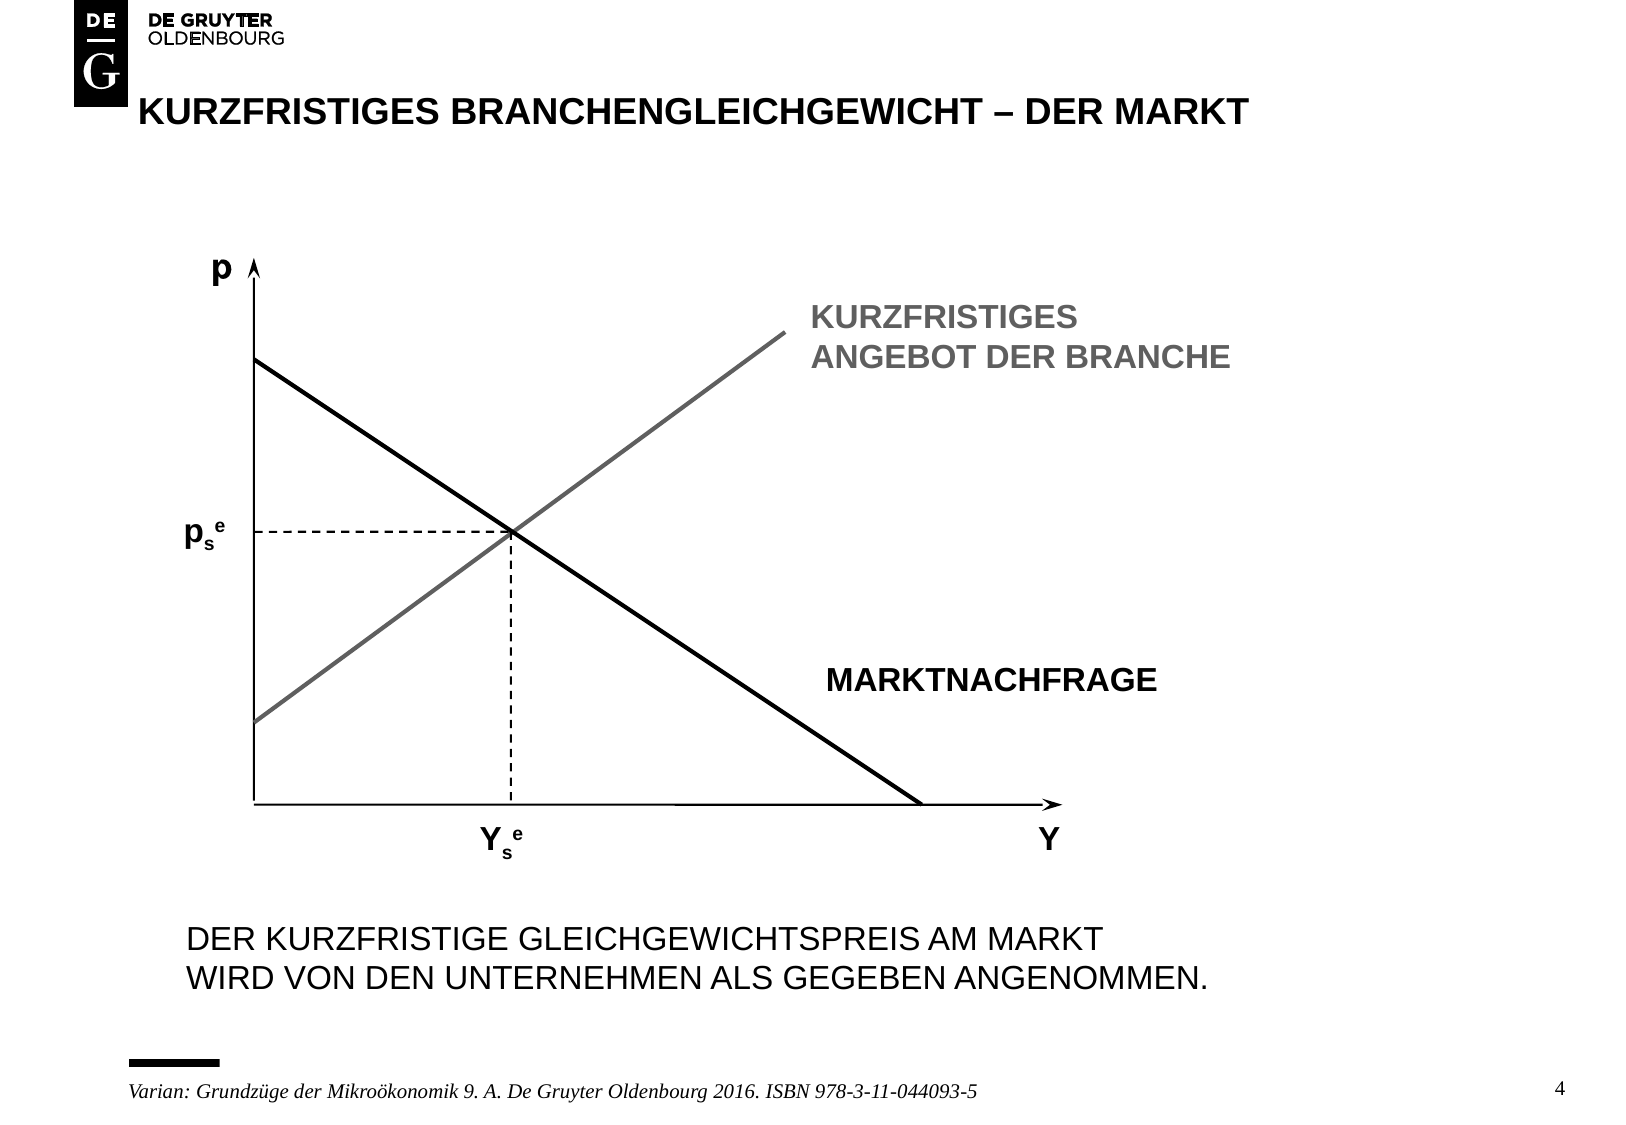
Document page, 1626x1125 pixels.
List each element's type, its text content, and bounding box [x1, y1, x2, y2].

text_box Y [1022, 809, 1076, 865]
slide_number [128, 1077, 1539, 1108]
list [188, 232, 255, 309]
title KURZFRISTIGES BRANCHENGLEICHGEWICHT – DER MARKT [137, 86, 1565, 140]
text_box pse [168, 501, 241, 562]
text_box DER KURZFRISTIGE GLEICHGEWICHTSPREIS AM MARKT WIRD VON DEN UNTERNEHMEN ALS GEGEBEN ANGENOMMEN. [170, 909, 1226, 1004]
text_box KURZFRISTIGES ANGEBOT DER BRANCHE [795, 287, 1248, 383]
text_box Yse [464, 809, 539, 871]
slide_number 4 [1554, 1074, 1614, 1104]
text_box MARKTNACHFRAGE [810, 650, 1174, 706]
text_box [255, 261, 261, 279]
text_box [1041, 798, 1063, 809]
